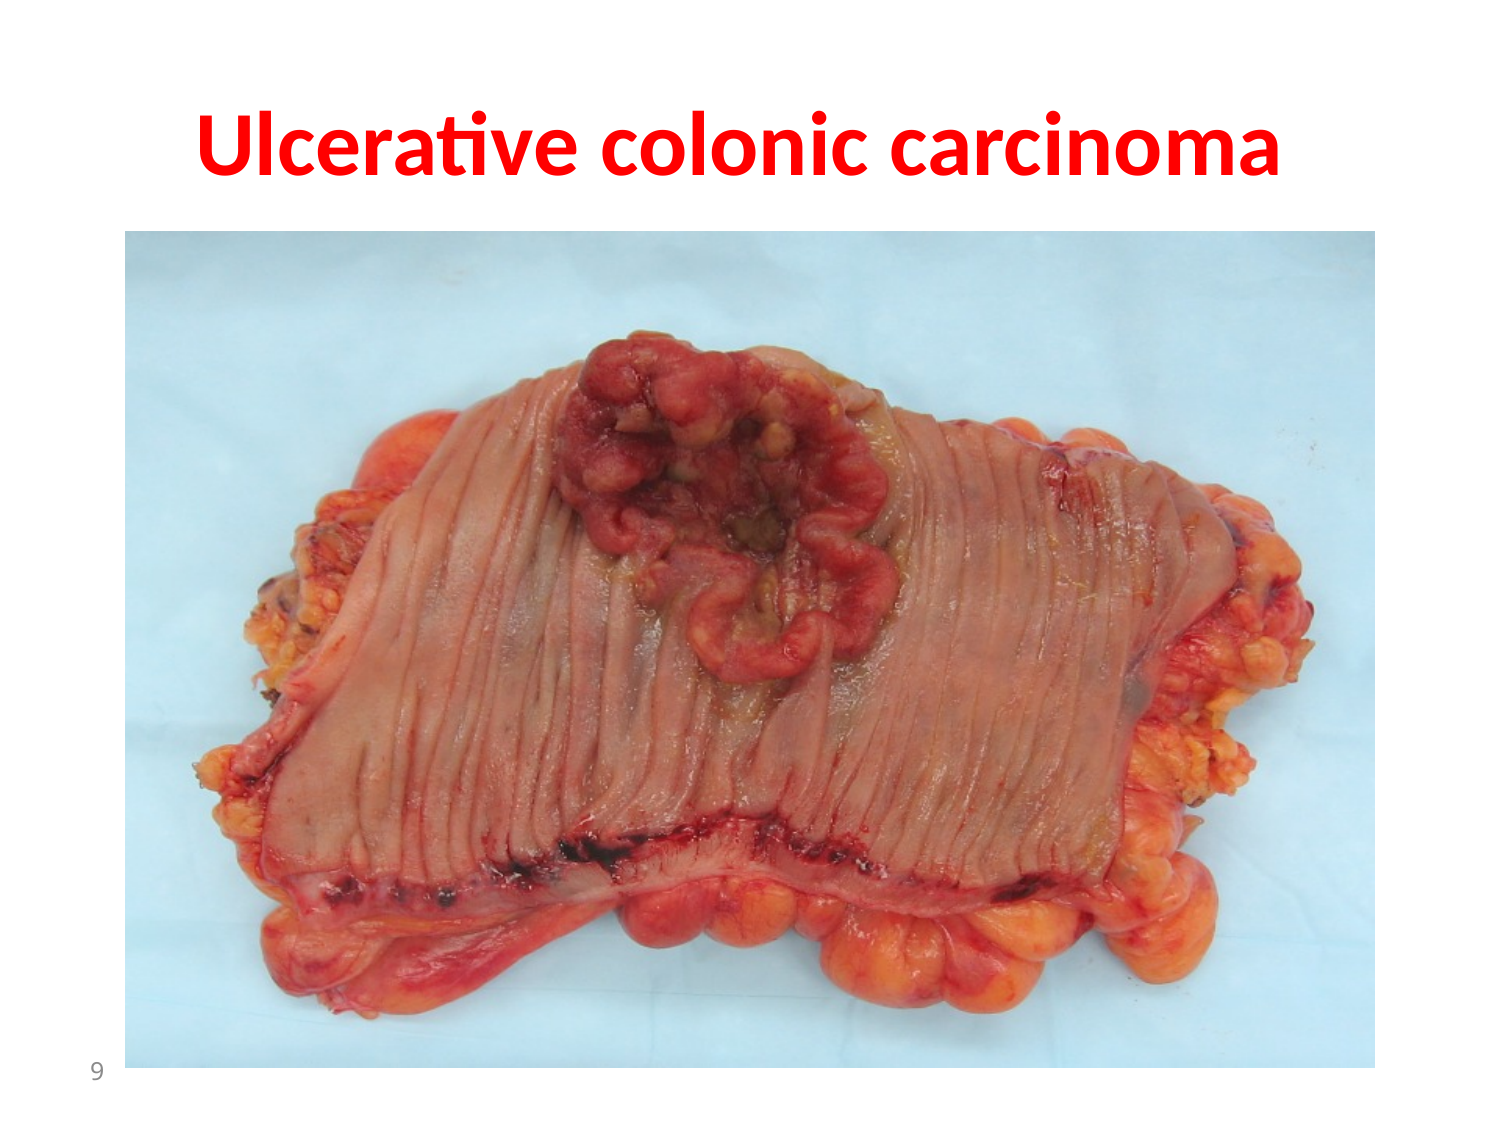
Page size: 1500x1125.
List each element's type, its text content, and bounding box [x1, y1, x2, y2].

title Ulcerative colonic carcinoma [75, 45, 1425, 233]
slide_number 9 [75, 1042, 425, 1103]
picture [124, 231, 1375, 1068]
